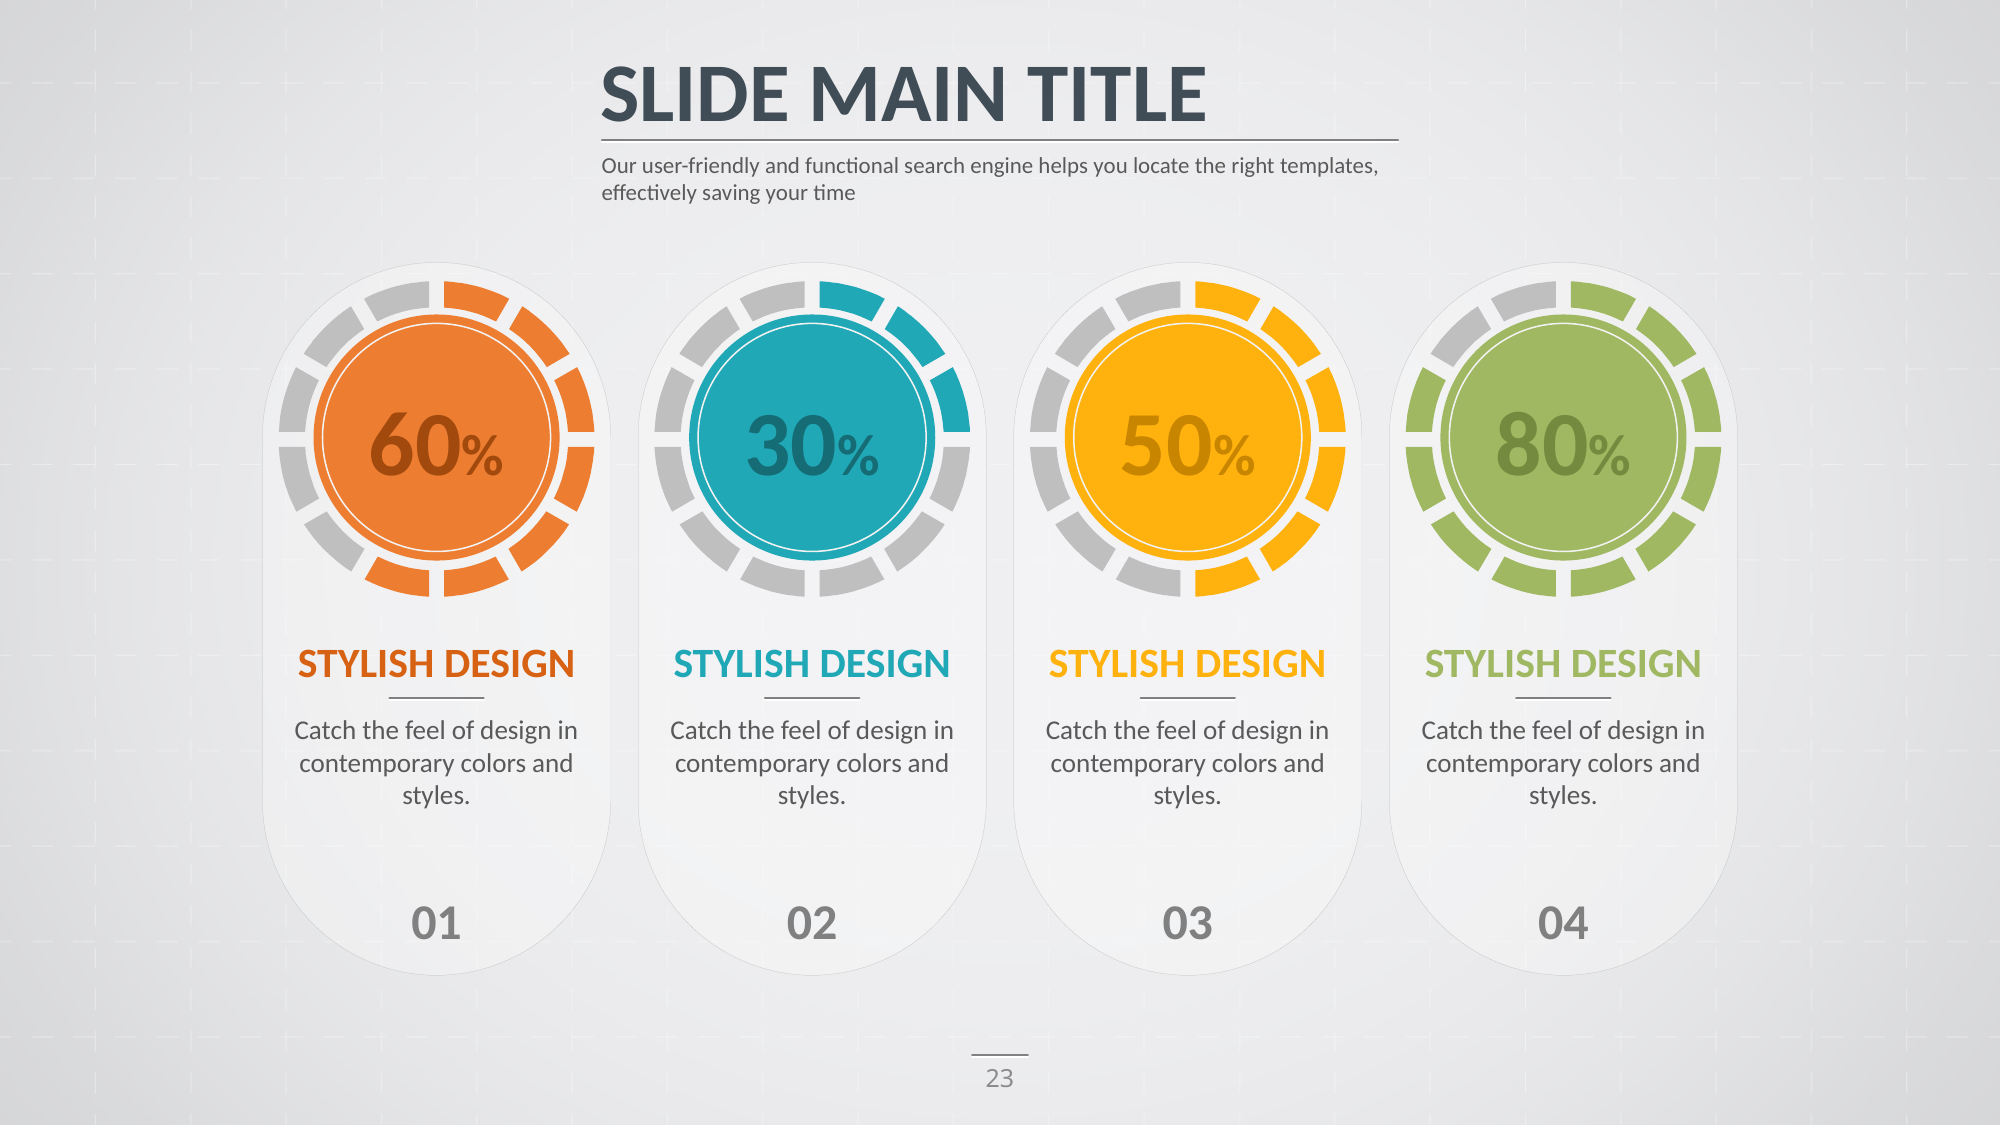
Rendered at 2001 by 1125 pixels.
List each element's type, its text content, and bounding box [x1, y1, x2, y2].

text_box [262, 262, 611, 976]
slide_number 23 [923, 1049, 1077, 1110]
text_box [1013, 262, 1362, 976]
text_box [638, 262, 987, 976]
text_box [1389, 262, 1738, 976]
picture [0, 0, 2000, 1125]
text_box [585, 30, 1415, 214]
